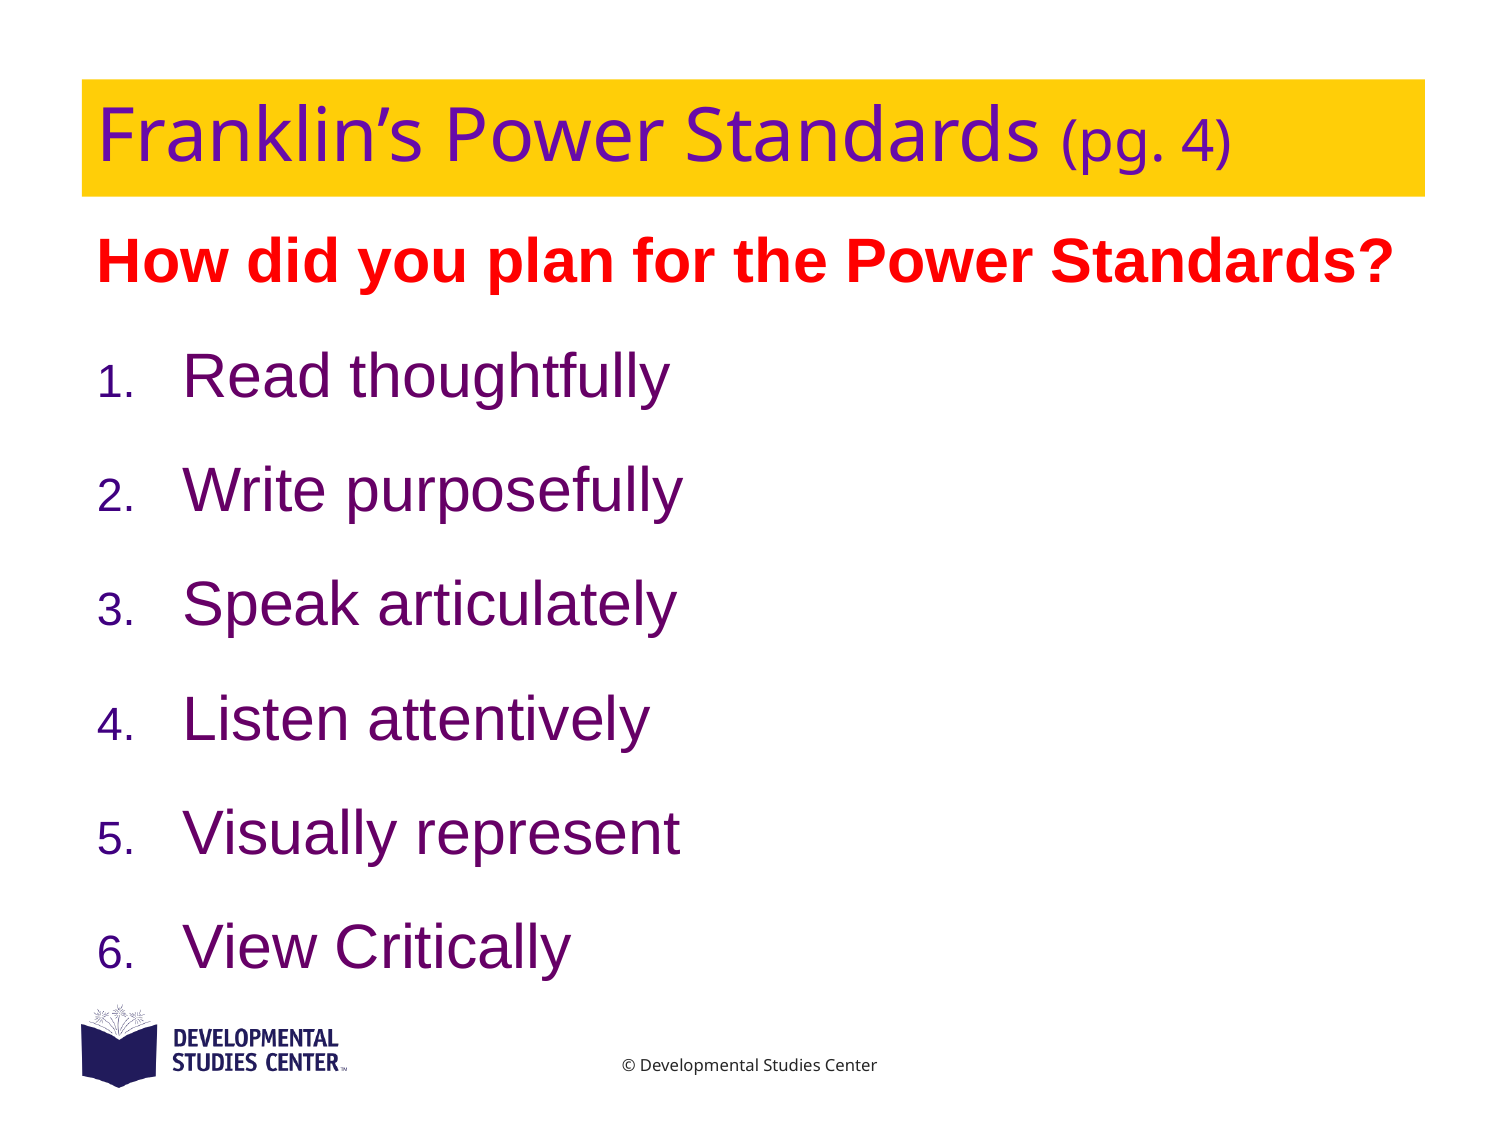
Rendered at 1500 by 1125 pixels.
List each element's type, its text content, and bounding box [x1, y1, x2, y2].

title Franklin’s Power Standards (pg. 4) [81, 79, 1425, 197]
picture [81, 1005, 347, 1088]
list How did you plan for the Power Standards? Read thoughtfully Write purposefully Speak articulately Listen attentively Visually represent View Critically [81, 212, 1425, 1005]
